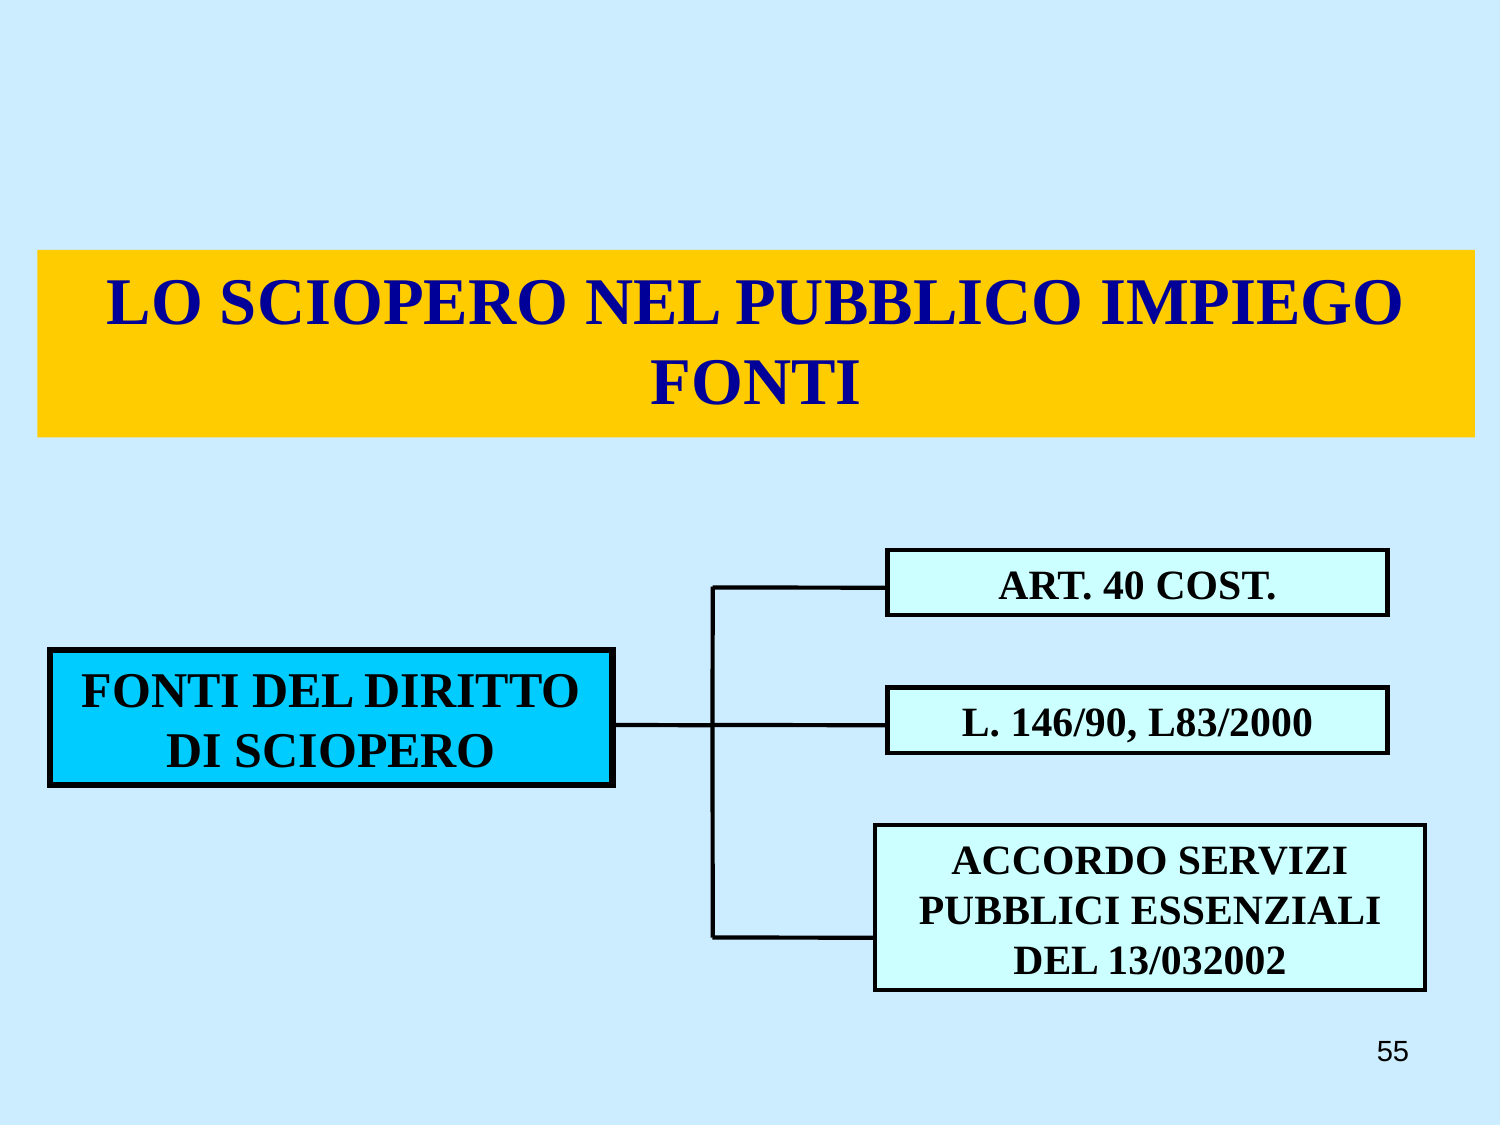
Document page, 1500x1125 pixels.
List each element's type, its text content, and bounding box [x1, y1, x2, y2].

text_box L. 146/90, L83/2000 [887, 687, 1388, 753]
text_box ACCORDO SERVIZI PUBBLICI ESSENZIALI DEL 13/032002 [875, 825, 1425, 991]
slide_number 55 [1074, 1024, 1425, 1103]
text_box ART. 40 COST. [887, 549, 1388, 616]
text_box LO SCIOPERO NEL PUBBLICO IMPIEGO FONTI [37, 249, 1475, 438]
text_box FONTI DEL DIRITTO DI SCIOPERO [50, 649, 613, 786]
